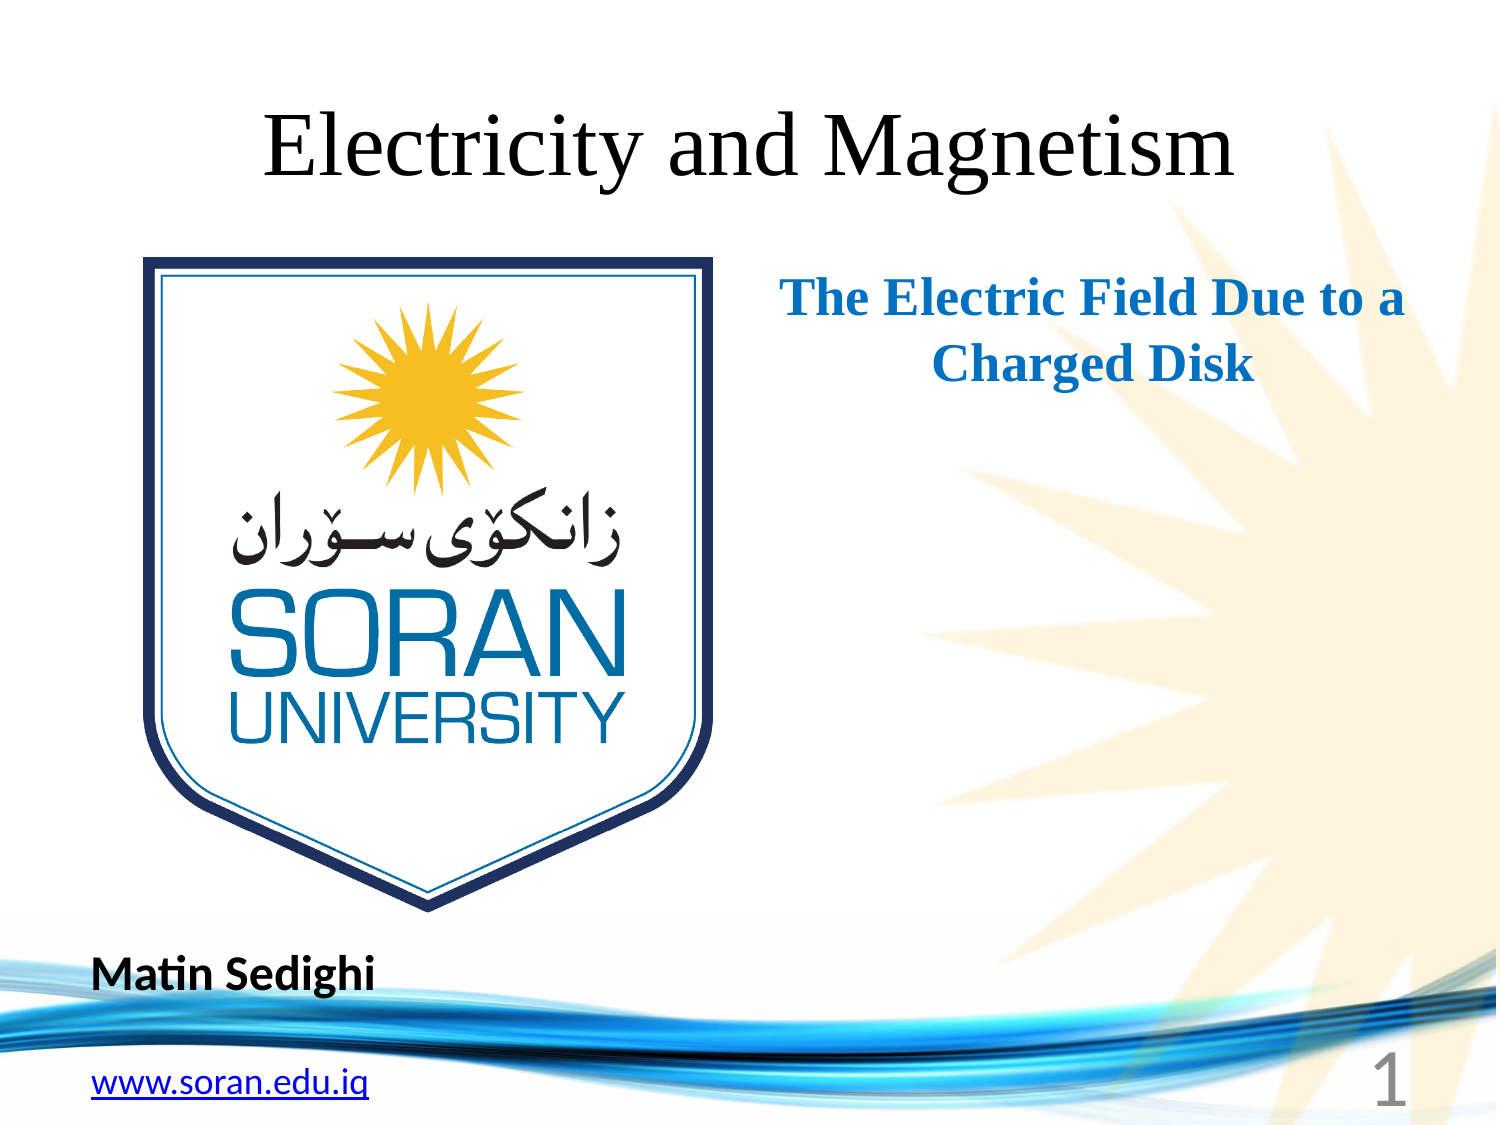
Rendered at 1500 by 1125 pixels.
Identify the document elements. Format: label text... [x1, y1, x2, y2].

list Matin Sedighi [75, 912, 738, 1008]
picture [143, 257, 713, 912]
list The Electric Field Due to a Charged Disk [761, 251, 1425, 400]
picture [0, 99, 1500, 1125]
title Electricity and Magnetism [75, 45, 1425, 233]
slide_number 1 [1074, 1042, 1425, 1103]
